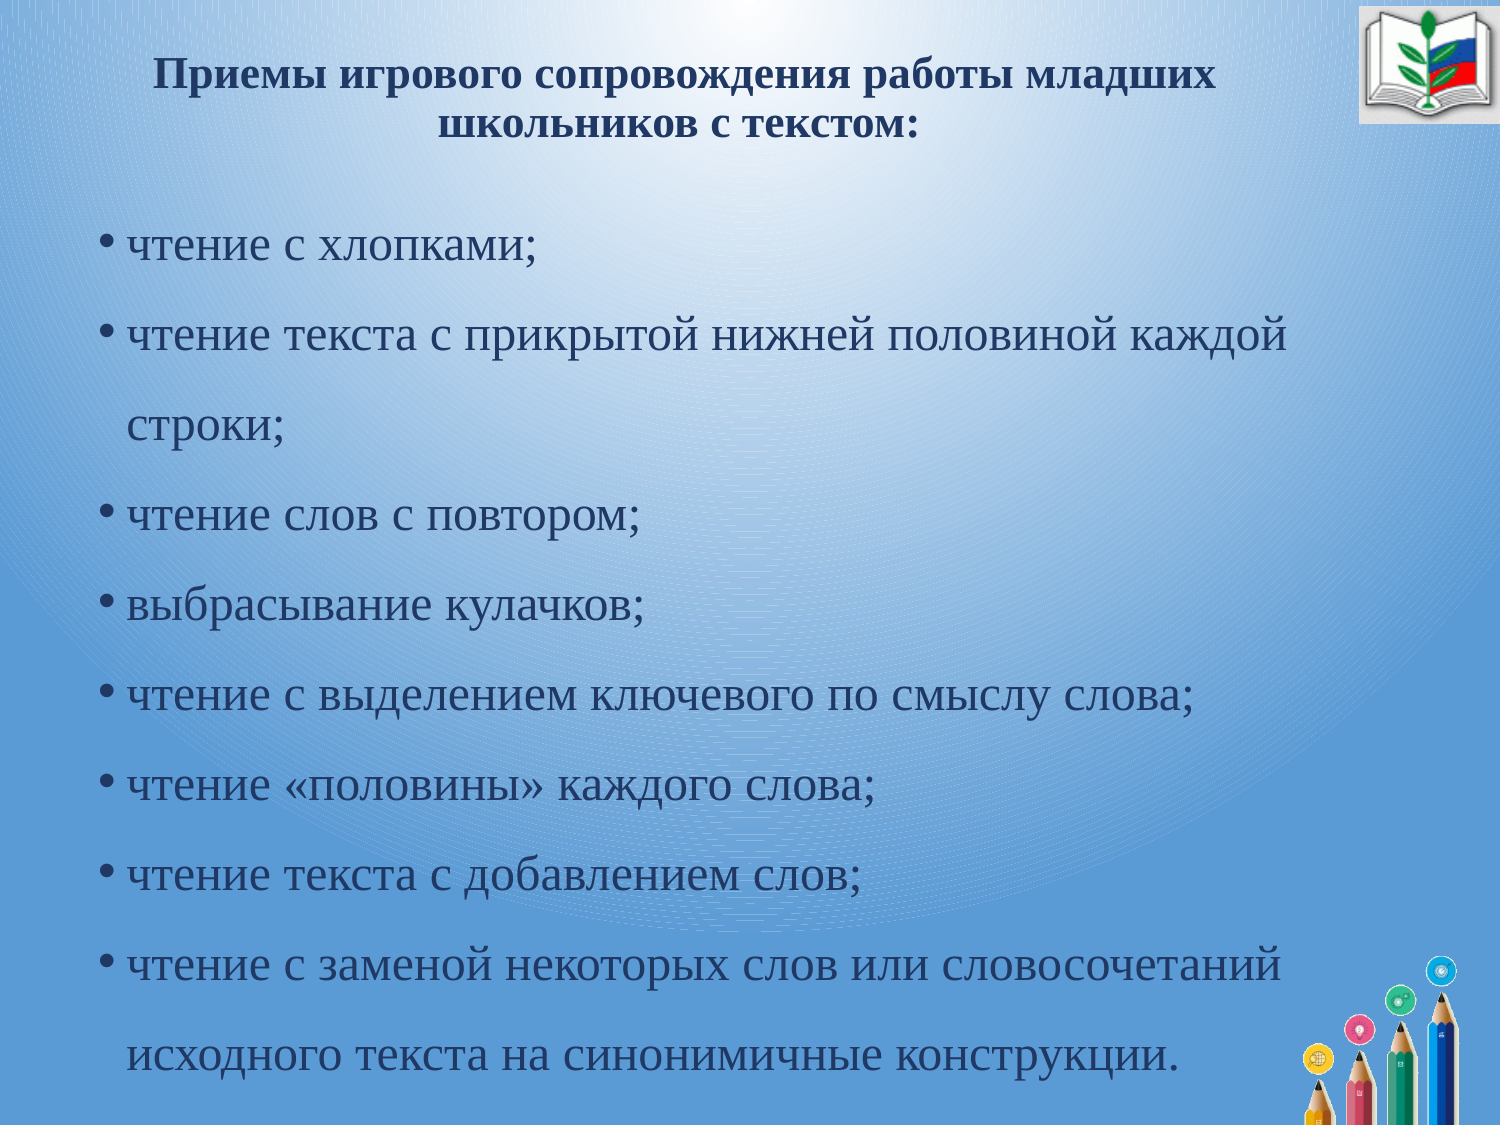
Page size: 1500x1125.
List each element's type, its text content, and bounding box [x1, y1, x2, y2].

list чтение с хлопками; чтение текста с прикрытой нижней половиной каждой строки; чтение слов с повтором; выбрасывание кулачков; чтение с выделением ключевого по смыслу слова; чтение «половины» каждого слова; чтение текста с добавлением слов; чтение с заменой некоторых слов или словосочетаний исходного текста на синонимичные конструкции. [83, 172, 1430, 953]
picture [1297, 954, 1466, 1125]
picture [1359, 6, 1500, 124]
title Приемы игрового сопровождения работы младших школьников с текстом: [29, 40, 1341, 207]
